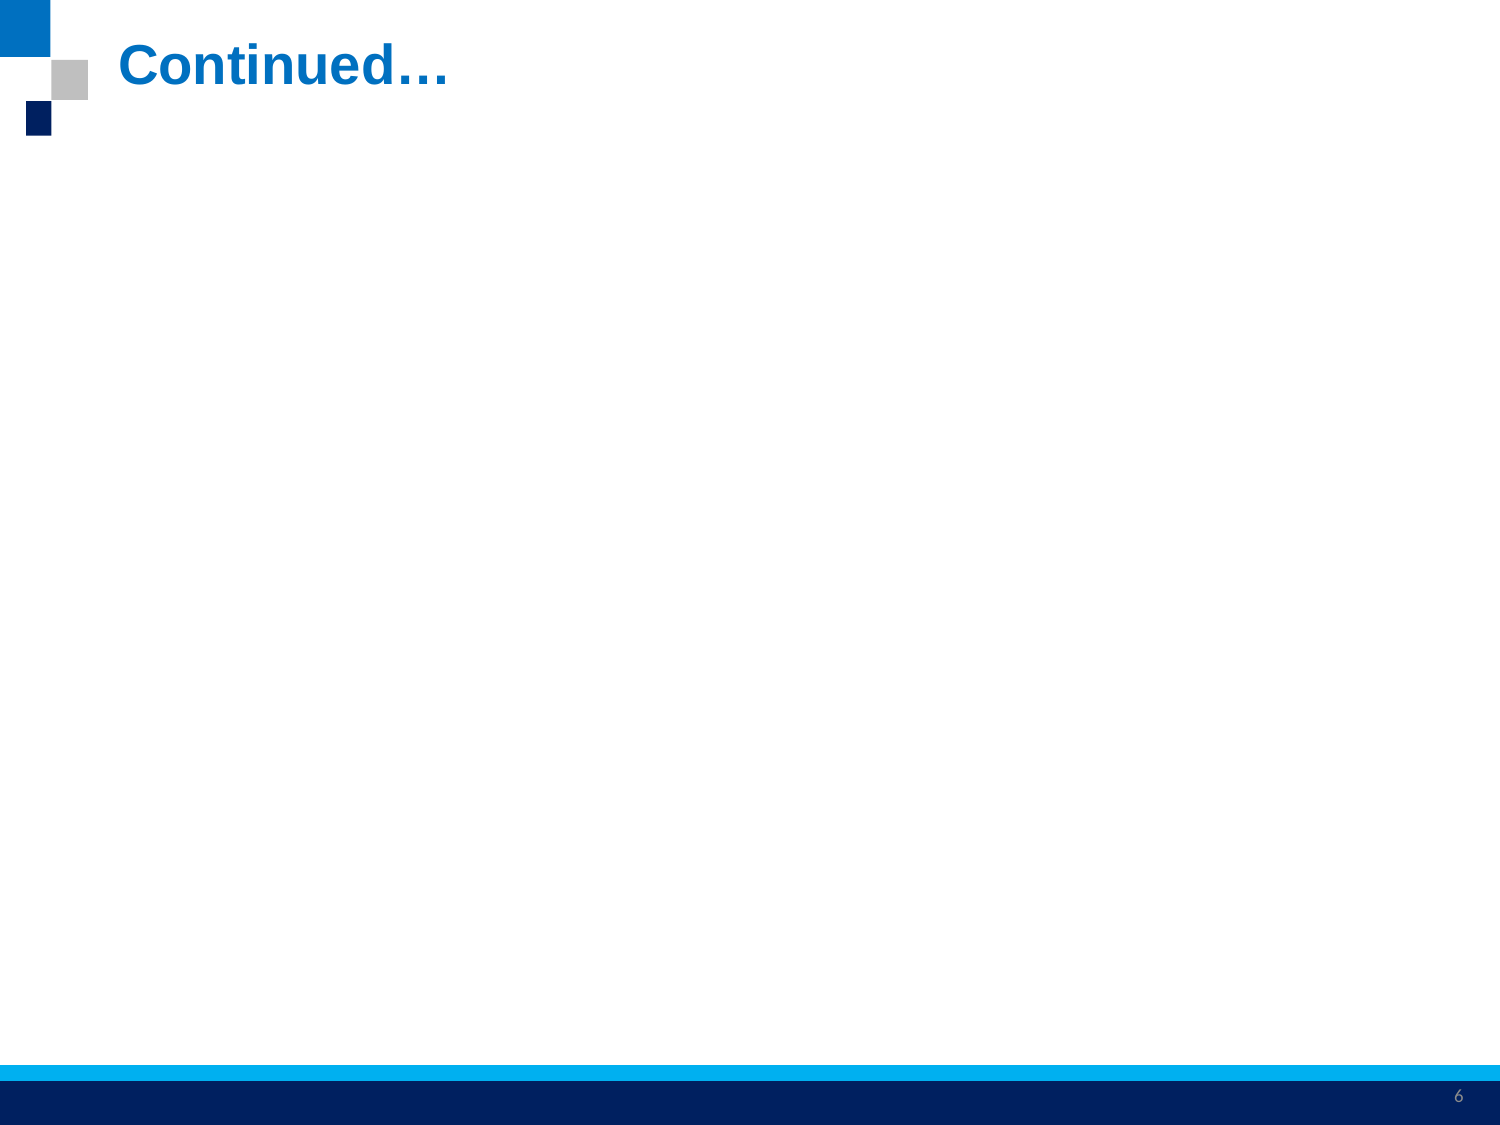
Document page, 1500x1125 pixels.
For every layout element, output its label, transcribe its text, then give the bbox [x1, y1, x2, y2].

slide_number 6 [1431, 1065, 1479, 1125]
title Continued… [103, 0, 1397, 134]
